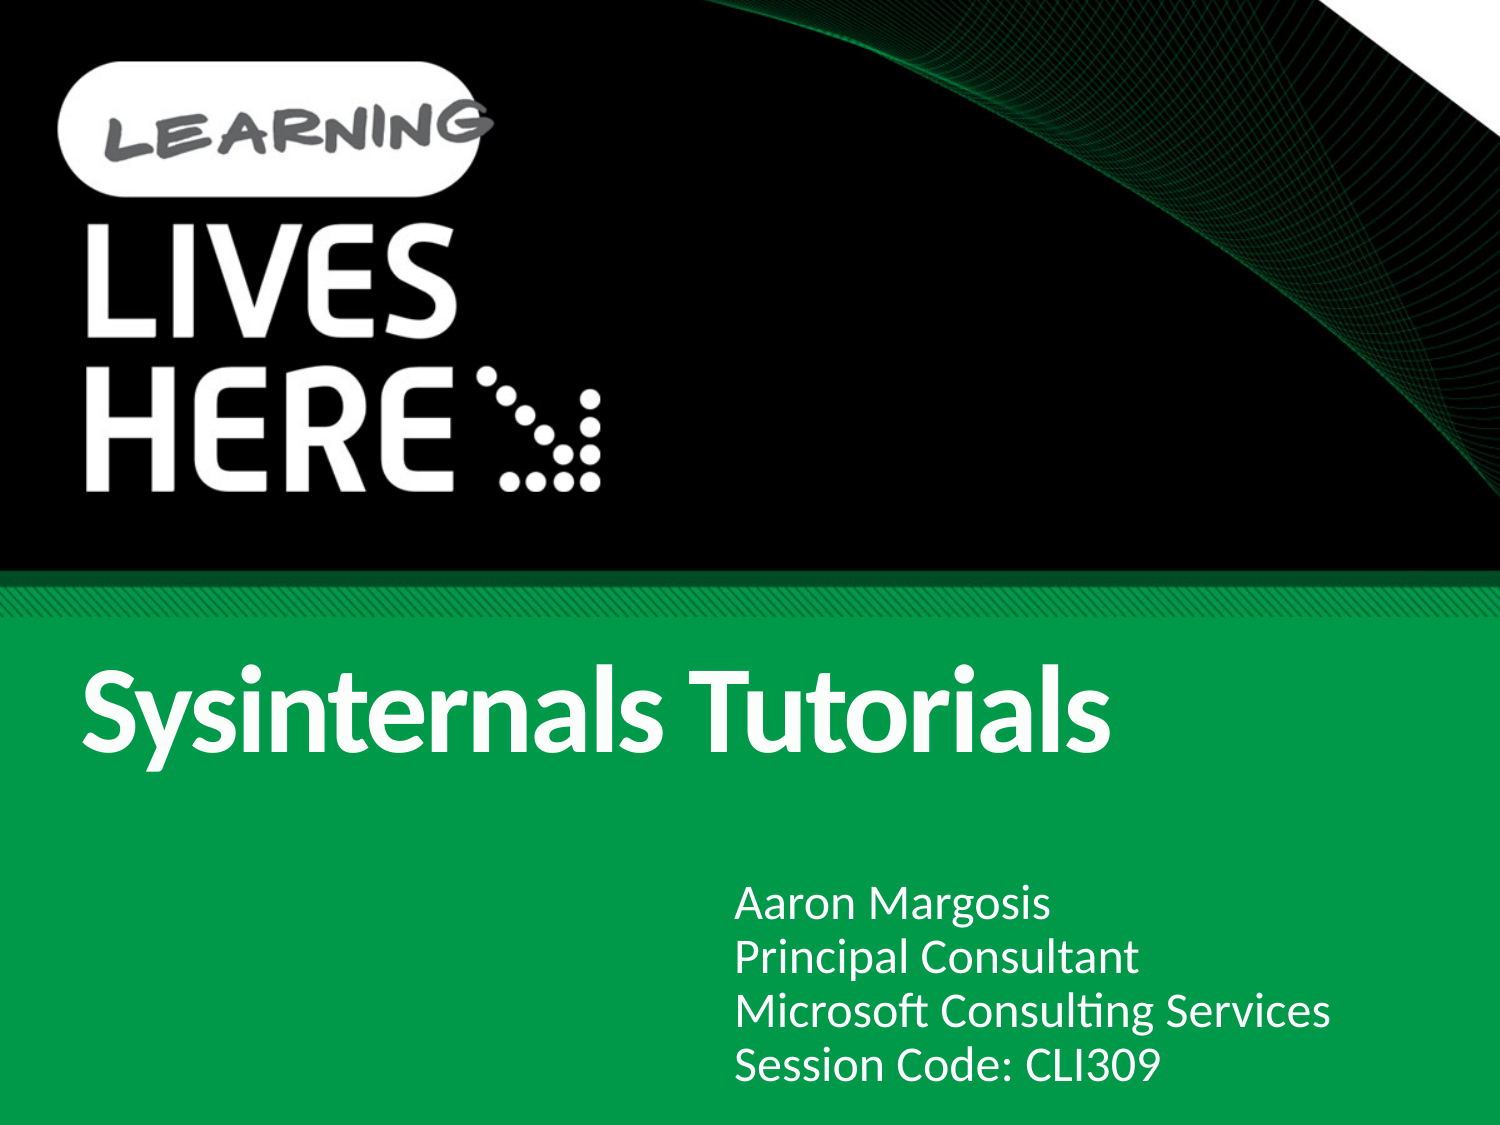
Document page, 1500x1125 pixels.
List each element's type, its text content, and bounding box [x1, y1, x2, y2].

subtitle Aaron Margosis Principal Consultant Microsoft Consulting Services Session Code: CLI309 [734, 876, 1360, 952]
picture [0, 0, 1500, 1125]
title Sysinternals Tutorials [80, 644, 1380, 864]
